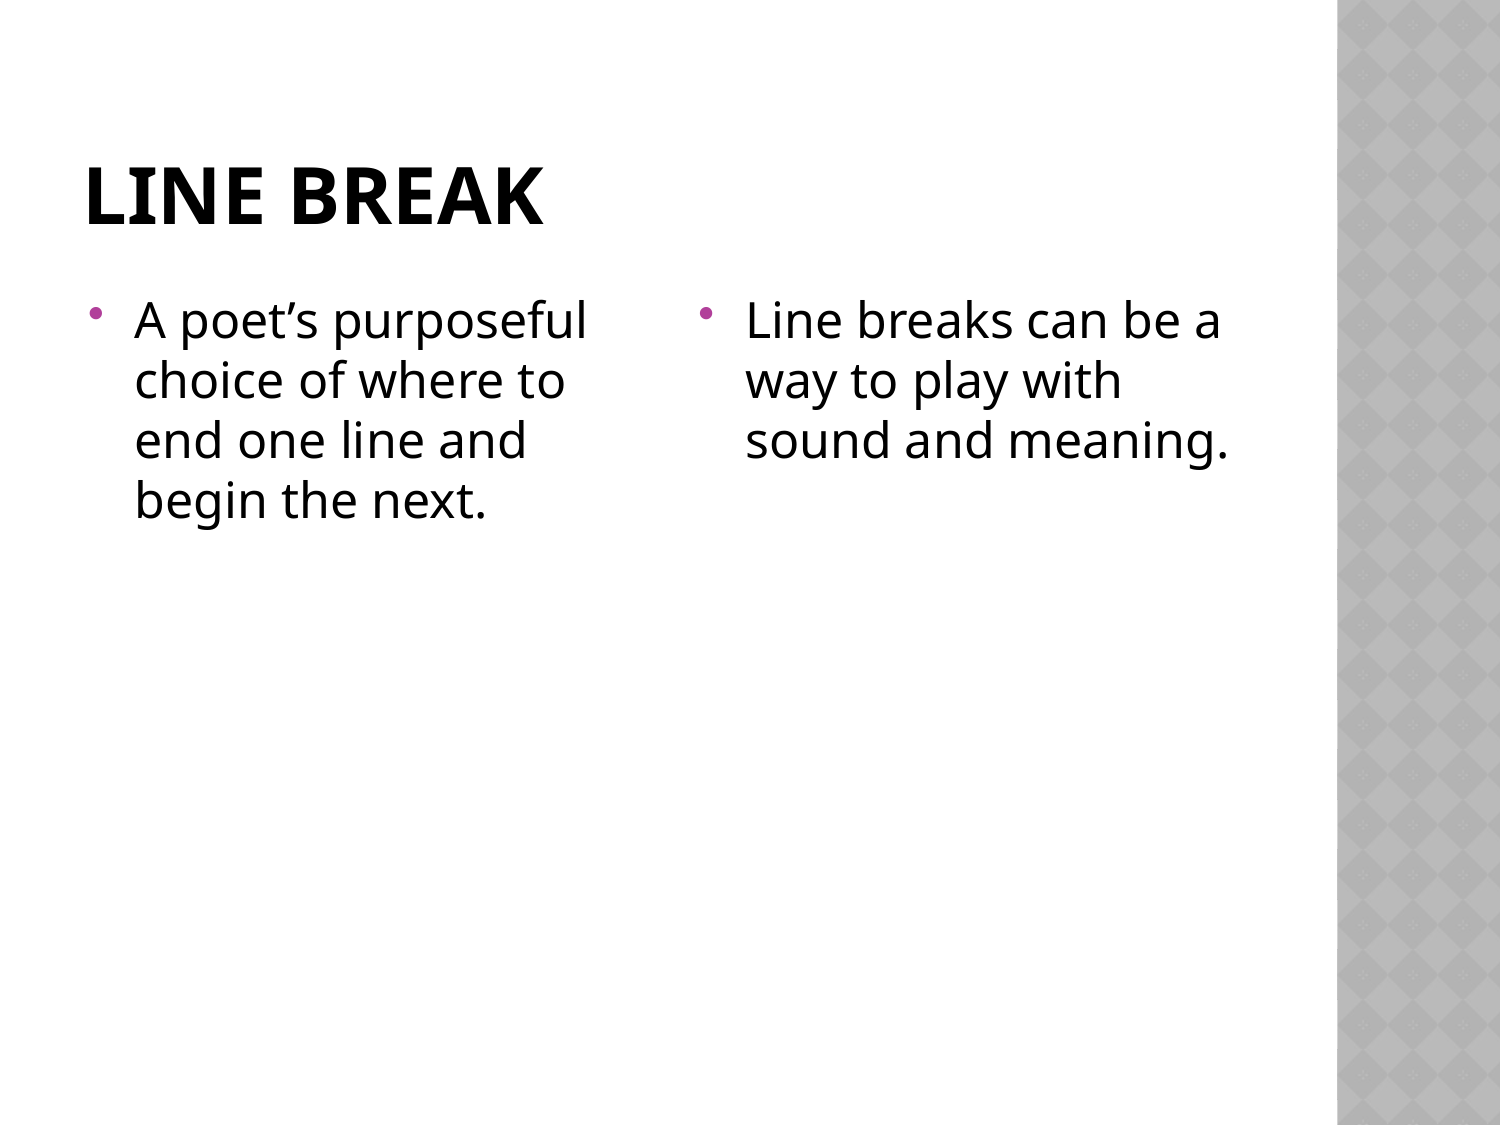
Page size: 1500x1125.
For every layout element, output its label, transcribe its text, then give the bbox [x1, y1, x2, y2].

list A poet’s purposeful choice of where to end one line and begin the next. [75, 280, 653, 956]
list Line breaks can be a way to play with sound and meaning. [685, 280, 1263, 956]
title Line Break [75, 52, 1263, 240]
